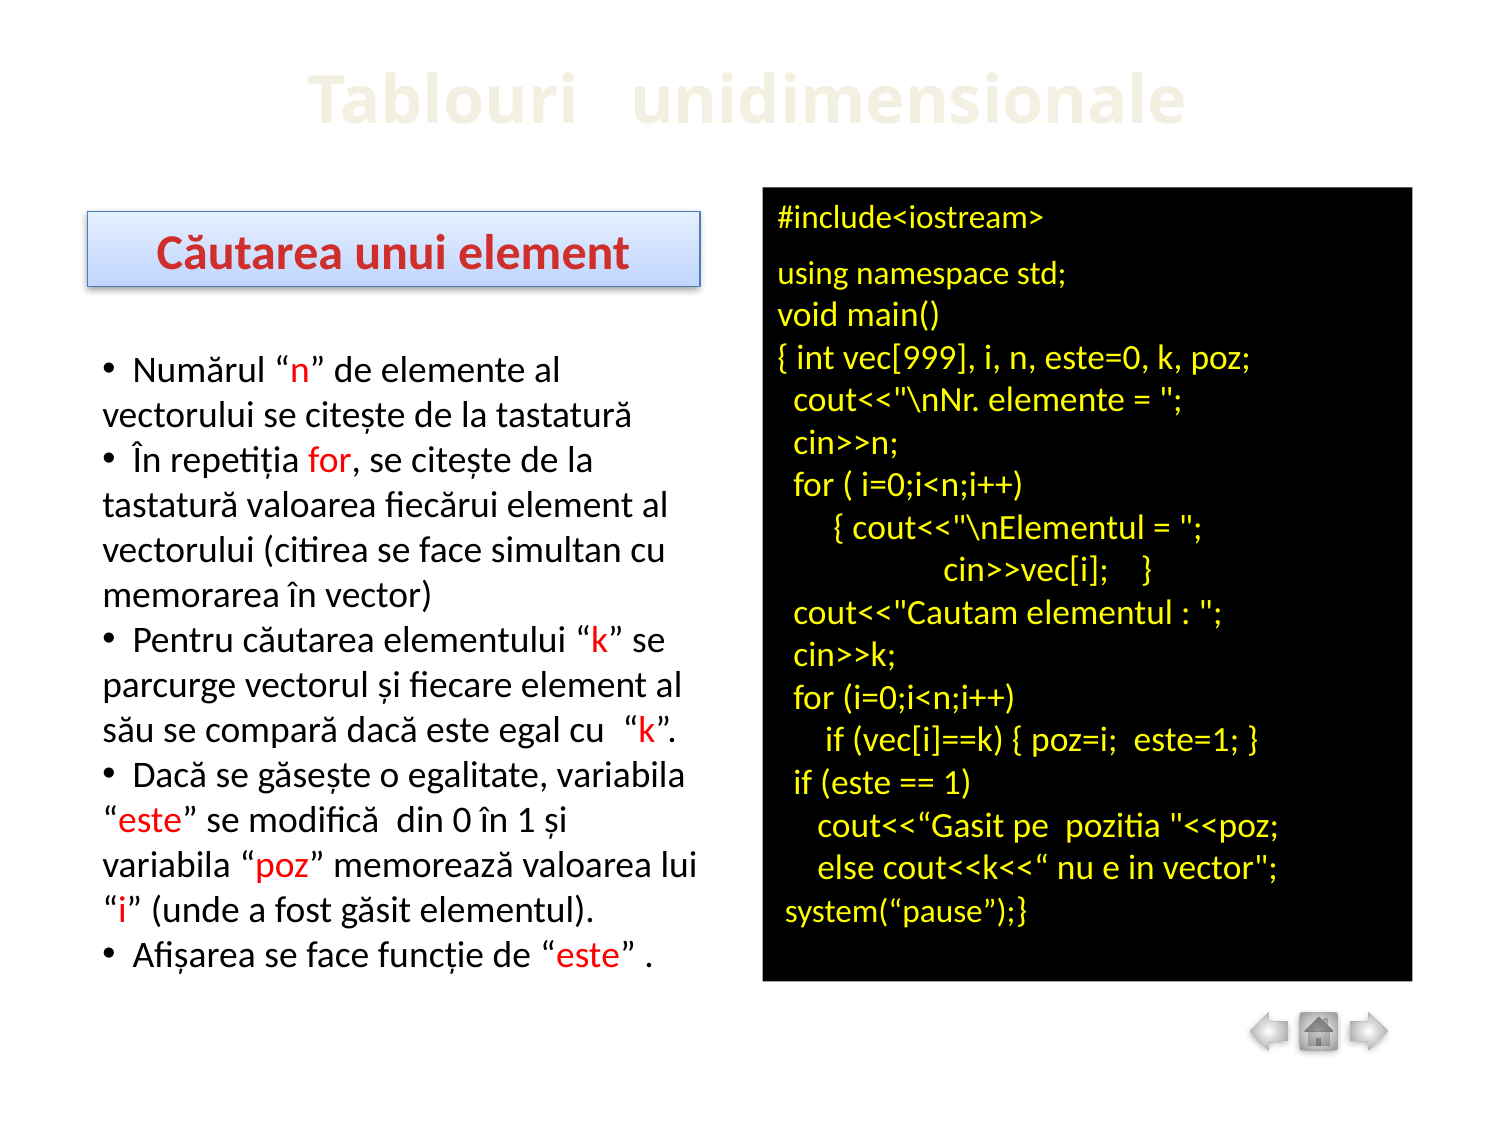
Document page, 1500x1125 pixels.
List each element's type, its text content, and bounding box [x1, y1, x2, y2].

text_box [1299, 1012, 1338, 1051]
text_box Căutarea unui element [87, 211, 701, 287]
text_box [1250, 1012, 1288, 1051]
text_box #include<iostream> using namespace std; void main() { int vec[999], i, n, este=0, k, poz; cout<<"\nNr. elemente = "; cin>>n; for ( i=0;i<n;i++) { cout<<"\nElementul = "; cin>>vec[i]; } cout<<"Cautam elementul : "; cin>>k; for (i=0;i<n;i++) if (vec[i]==k) { poz=i; este=1; } if (este == 1) cout<<“Gasit pe pozitia "<<poz; else cout<<k<<“ nu e in vector"; system(“pause”);} [762, 187, 1413, 982]
text_box Numărul “n” de elemente al vectorului se citește de la tastatură În repetiția for, se citește de la tastatură valoarea fiecărui element al vectorului (citirea se face simultan cu memorarea în vector) Pentru căutarea elementului “k” se parcurge vectorul și fiecare element al său se compară dacă este egal cu “k”. Dacă se găsește o egalitate, variabila “este” se modifică din 0 în 1 și variabila “poz” memorează valoarea lui “i” (unde a fost găsit elementul). Afișarea se face funcție de “este” . [87, 337, 713, 983]
text_box [1350, 1012, 1388, 1051]
text_box Tablouri unidimensionale [62, 49, 1450, 145]
